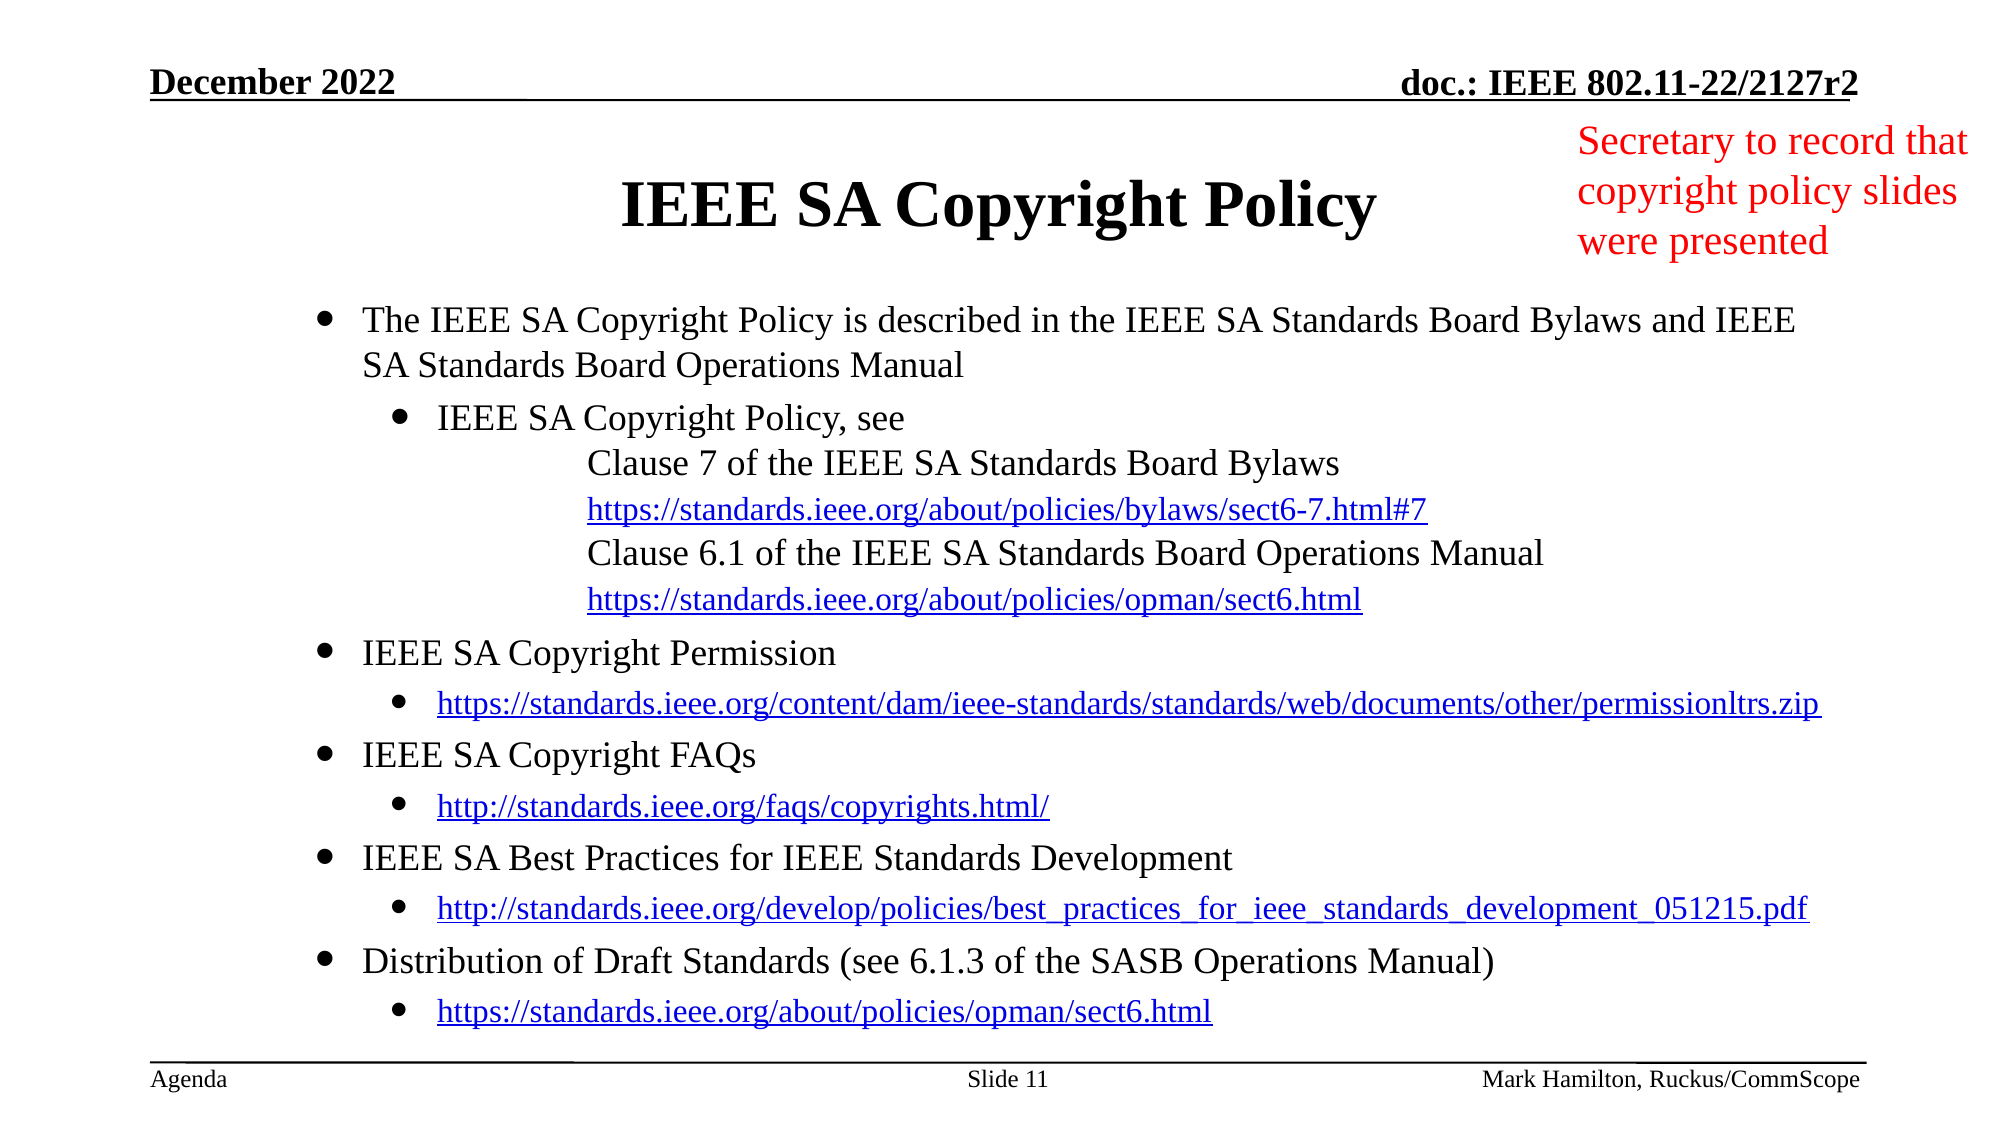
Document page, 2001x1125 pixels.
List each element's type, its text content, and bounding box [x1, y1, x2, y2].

slide_number Slide 11 [950, 1061, 1067, 1123]
text_box Secretary to record that copyright policy slides were presented [1562, 104, 1988, 270]
list The IEEE SA Copyright Policy is described in the IEEE SA Standards Board Bylaws and IEEE SA Standards Board Operations Manual IEEE SA Copyright Policy, see Clause 7 of the IEEE SA Standards Board Bylaws https://standards.ieee.org/about/policies/bylaws/sect6-7.html#7 Clause 6.1 of the IEEE SA Standards Board Operations Manual https://standards.ieee.org/about/policies/opman/sect6.html IEEE SA Copyright Permission https://standards.ieee.org/content/dam/ieee-standards/standards/web/documents/other/permissionltrs.zip IEEE SA Copyright FAQs http://standards.ieee.org/faqs/copyrights.html/ IEEE SA Best Practices for IEEE Standards Development http://standards.ieee.org/develop/policies/best_practices_for_ieee_standards_development_051215.pdf Distribution of Draft Standards (see 6.1.3 of the SASB Operations Manual) https://standards.ieee.org/about/policies/opman/sect6.html [149, 287, 1850, 1063]
title IEEE SA Copyright Policy [149, 112, 1850, 287]
